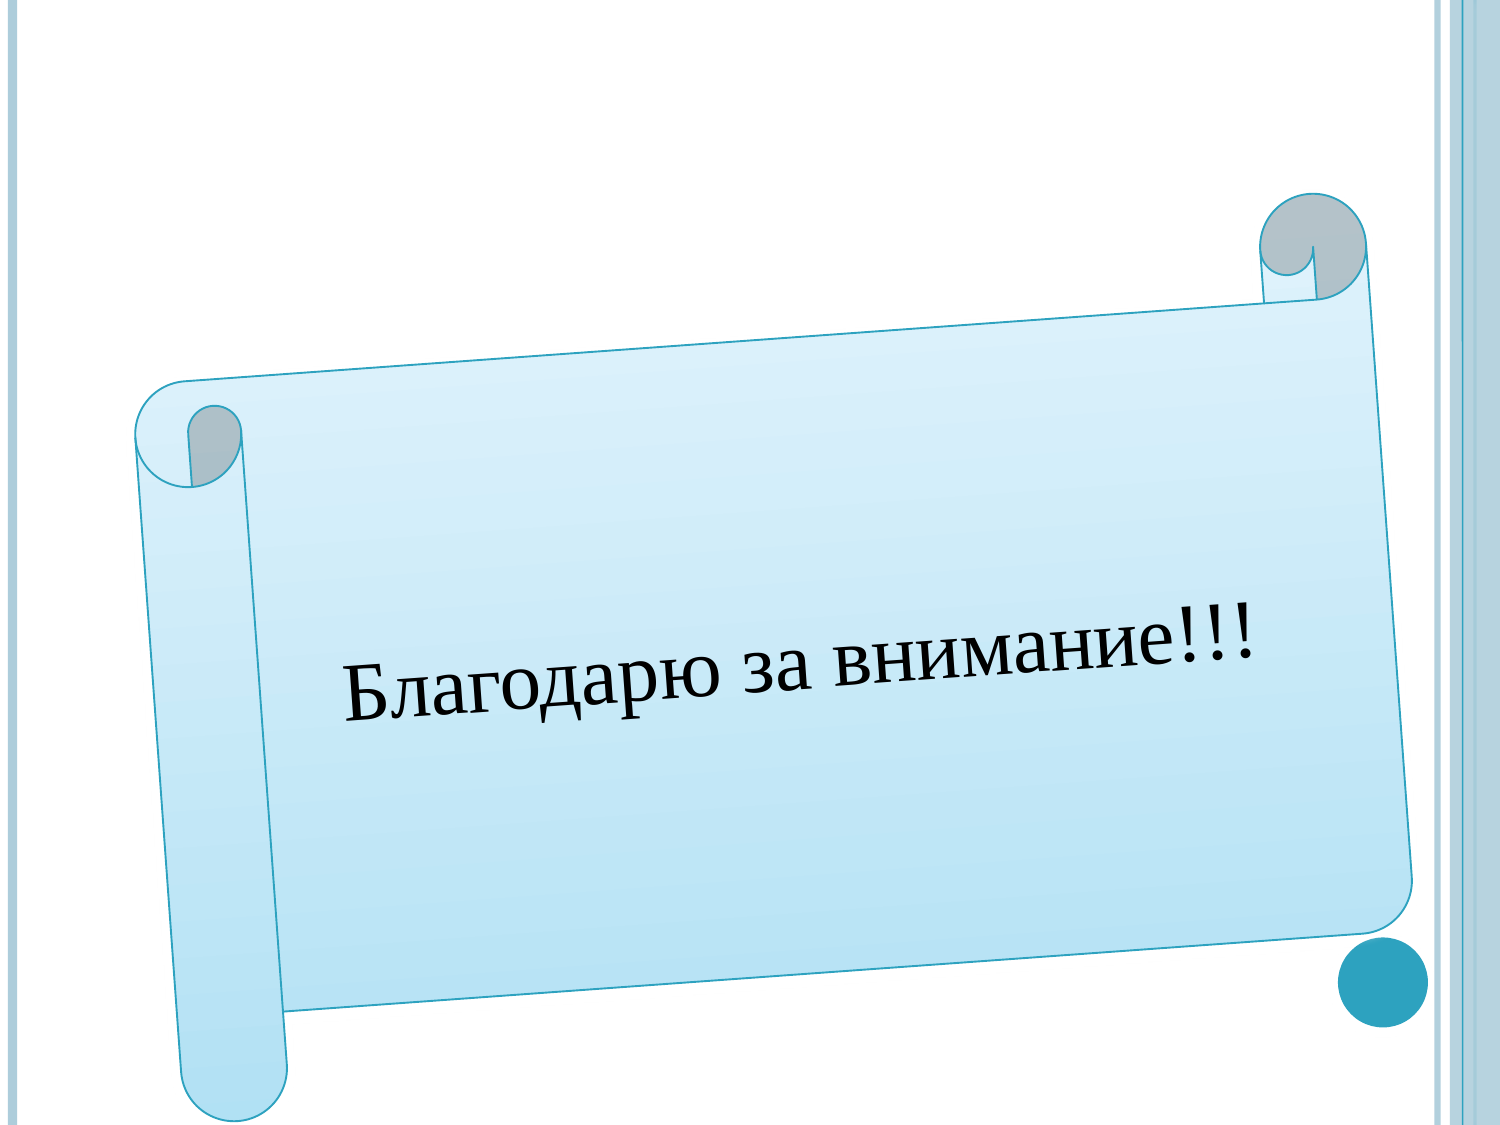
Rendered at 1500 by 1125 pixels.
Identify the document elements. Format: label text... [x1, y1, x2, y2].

text_box Благодарю за внимание!!! [134, 192, 1413, 1123]
